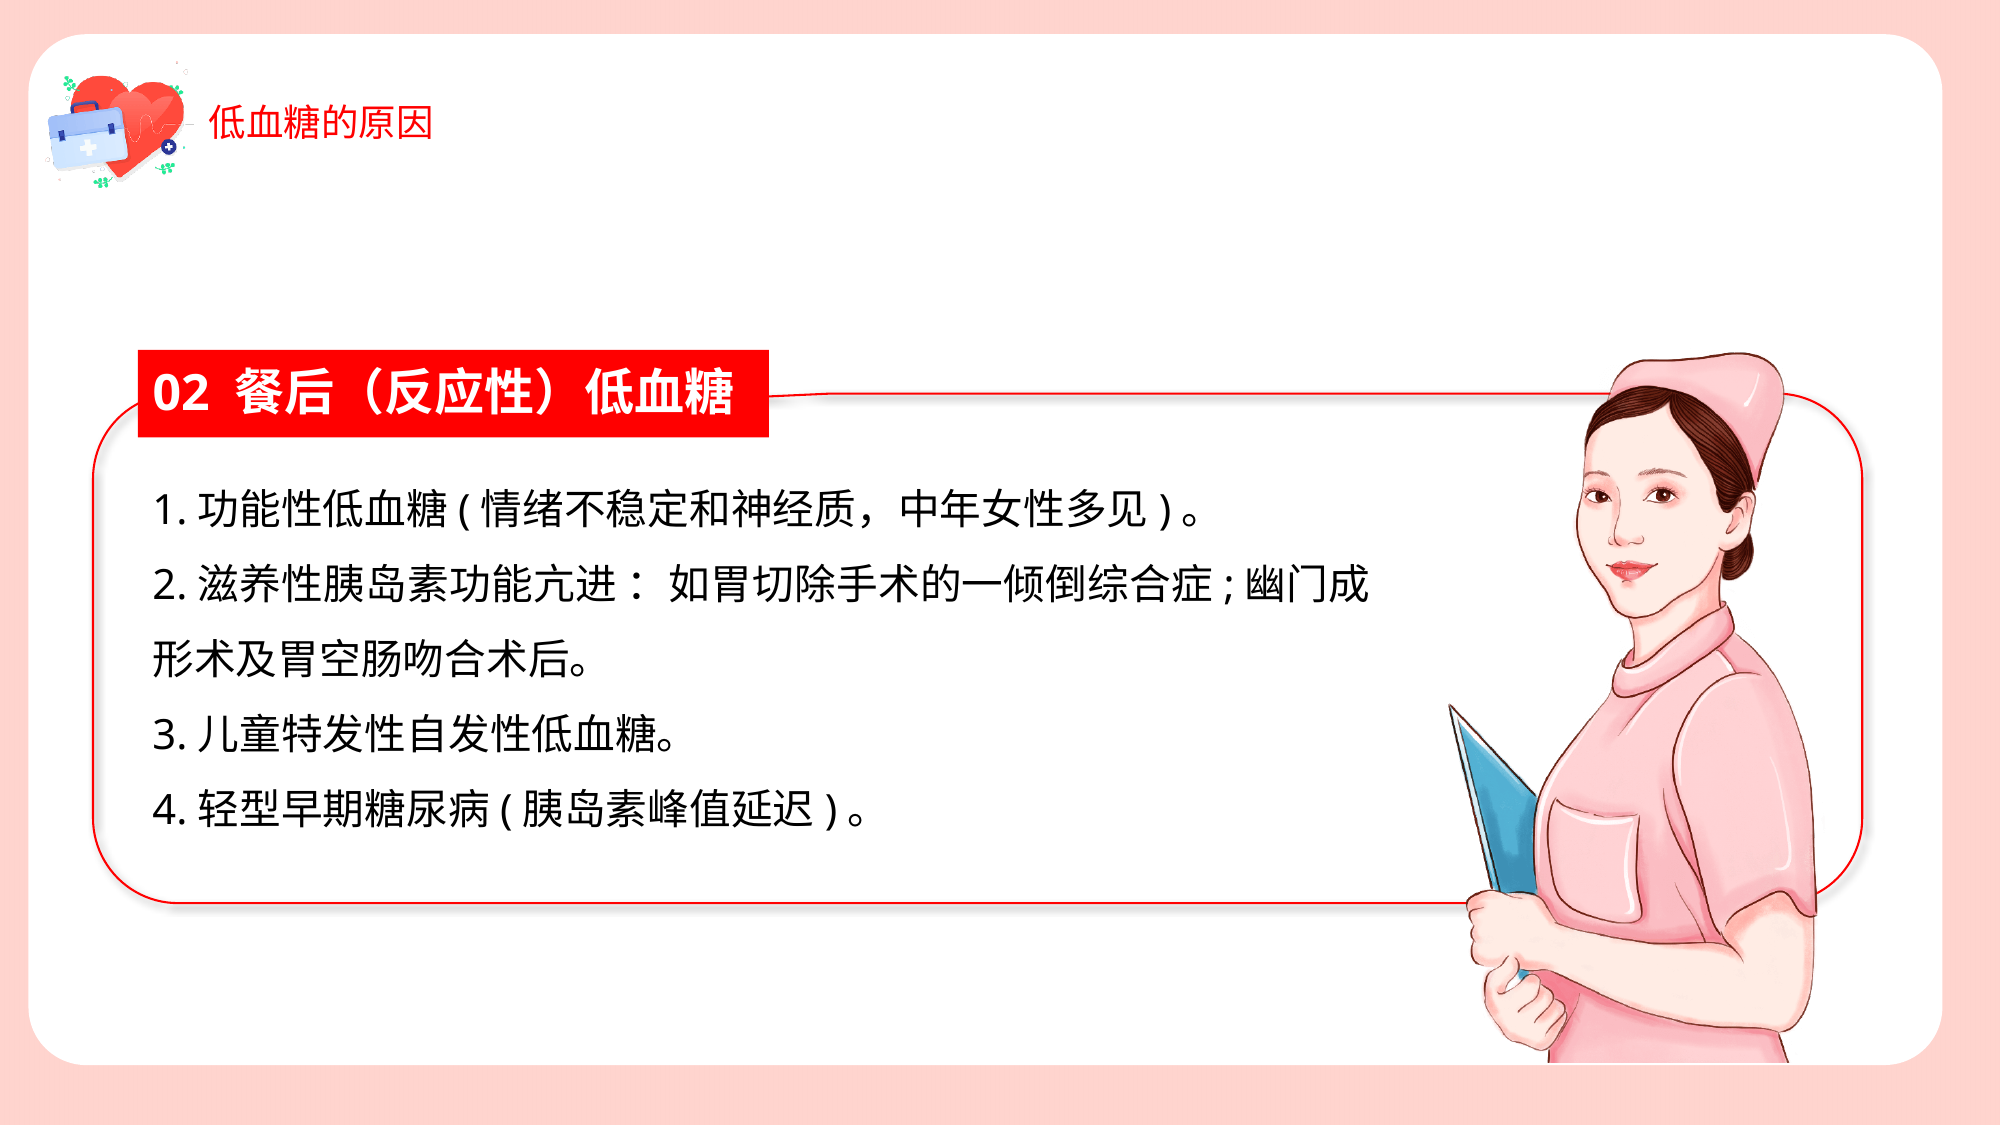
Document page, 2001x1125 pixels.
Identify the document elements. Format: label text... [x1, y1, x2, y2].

title 低血糖的原因 [193, 59, 1919, 188]
picture [0, 0, 2000, 1125]
text_box [27, 33, 1944, 1067]
text_box 1.功能性低血糖(情绪不稳定和神经质，中年女性多见)。 2.滋养性胰岛素功能亢进 ：如胃切除手术的一倾倒综合症;幽门成形术及胃空肠吻合术后。 3.儿童特发性自发性低血糖。 4.轻型早期糖尿病(胰岛素峰值延迟)。 [137, 450, 1264, 841]
text_box [91, 392, 1264, 905]
text_box 02 餐后（反应性）低血糖 [137, 349, 769, 438]
